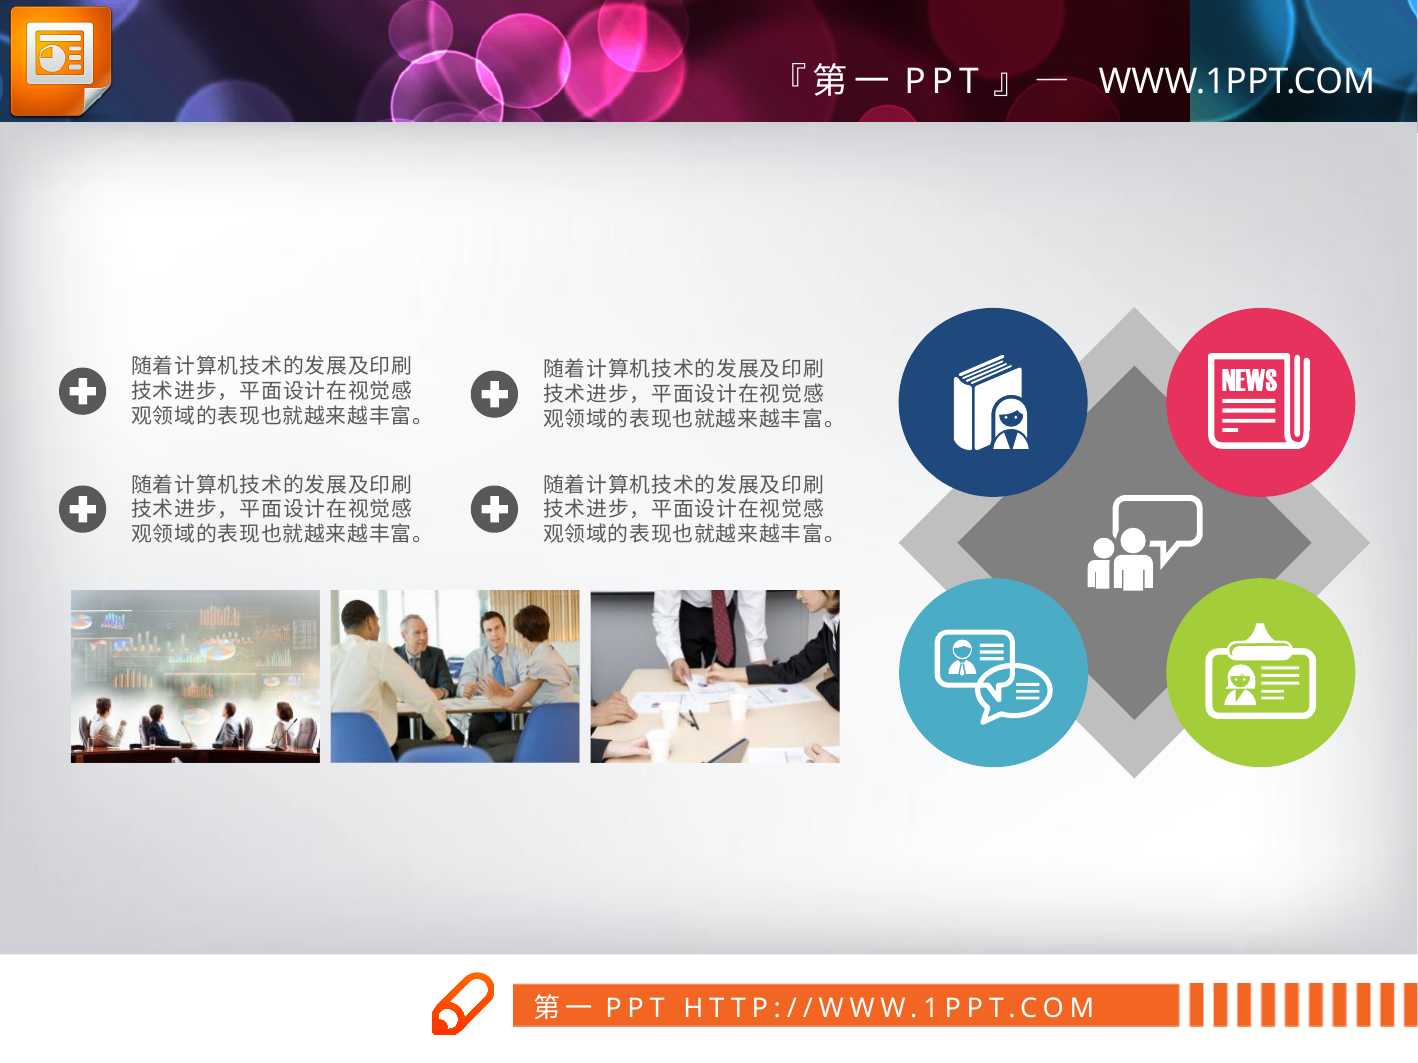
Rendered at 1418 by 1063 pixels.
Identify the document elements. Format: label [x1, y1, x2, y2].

picture [513, 983, 1418, 1027]
text_box [58, 345, 428, 437]
text_box [1166, 577, 1356, 768]
text_box [1316, 505, 1371, 576]
text_box [1093, 729, 1161, 779]
text_box [957, 365, 1312, 721]
text_box [58, 463, 428, 555]
text_box [898, 577, 1089, 768]
text_box [590, 590, 840, 763]
picture [0, 0, 1418, 956]
text_box [330, 590, 580, 763]
text_box [898, 505, 951, 576]
text_box [470, 348, 840, 440]
text_box [70, 590, 320, 763]
text_box [898, 307, 1088, 498]
text_box [470, 463, 840, 555]
text_box [1166, 307, 1356, 498]
text_box [1091, 307, 1161, 364]
